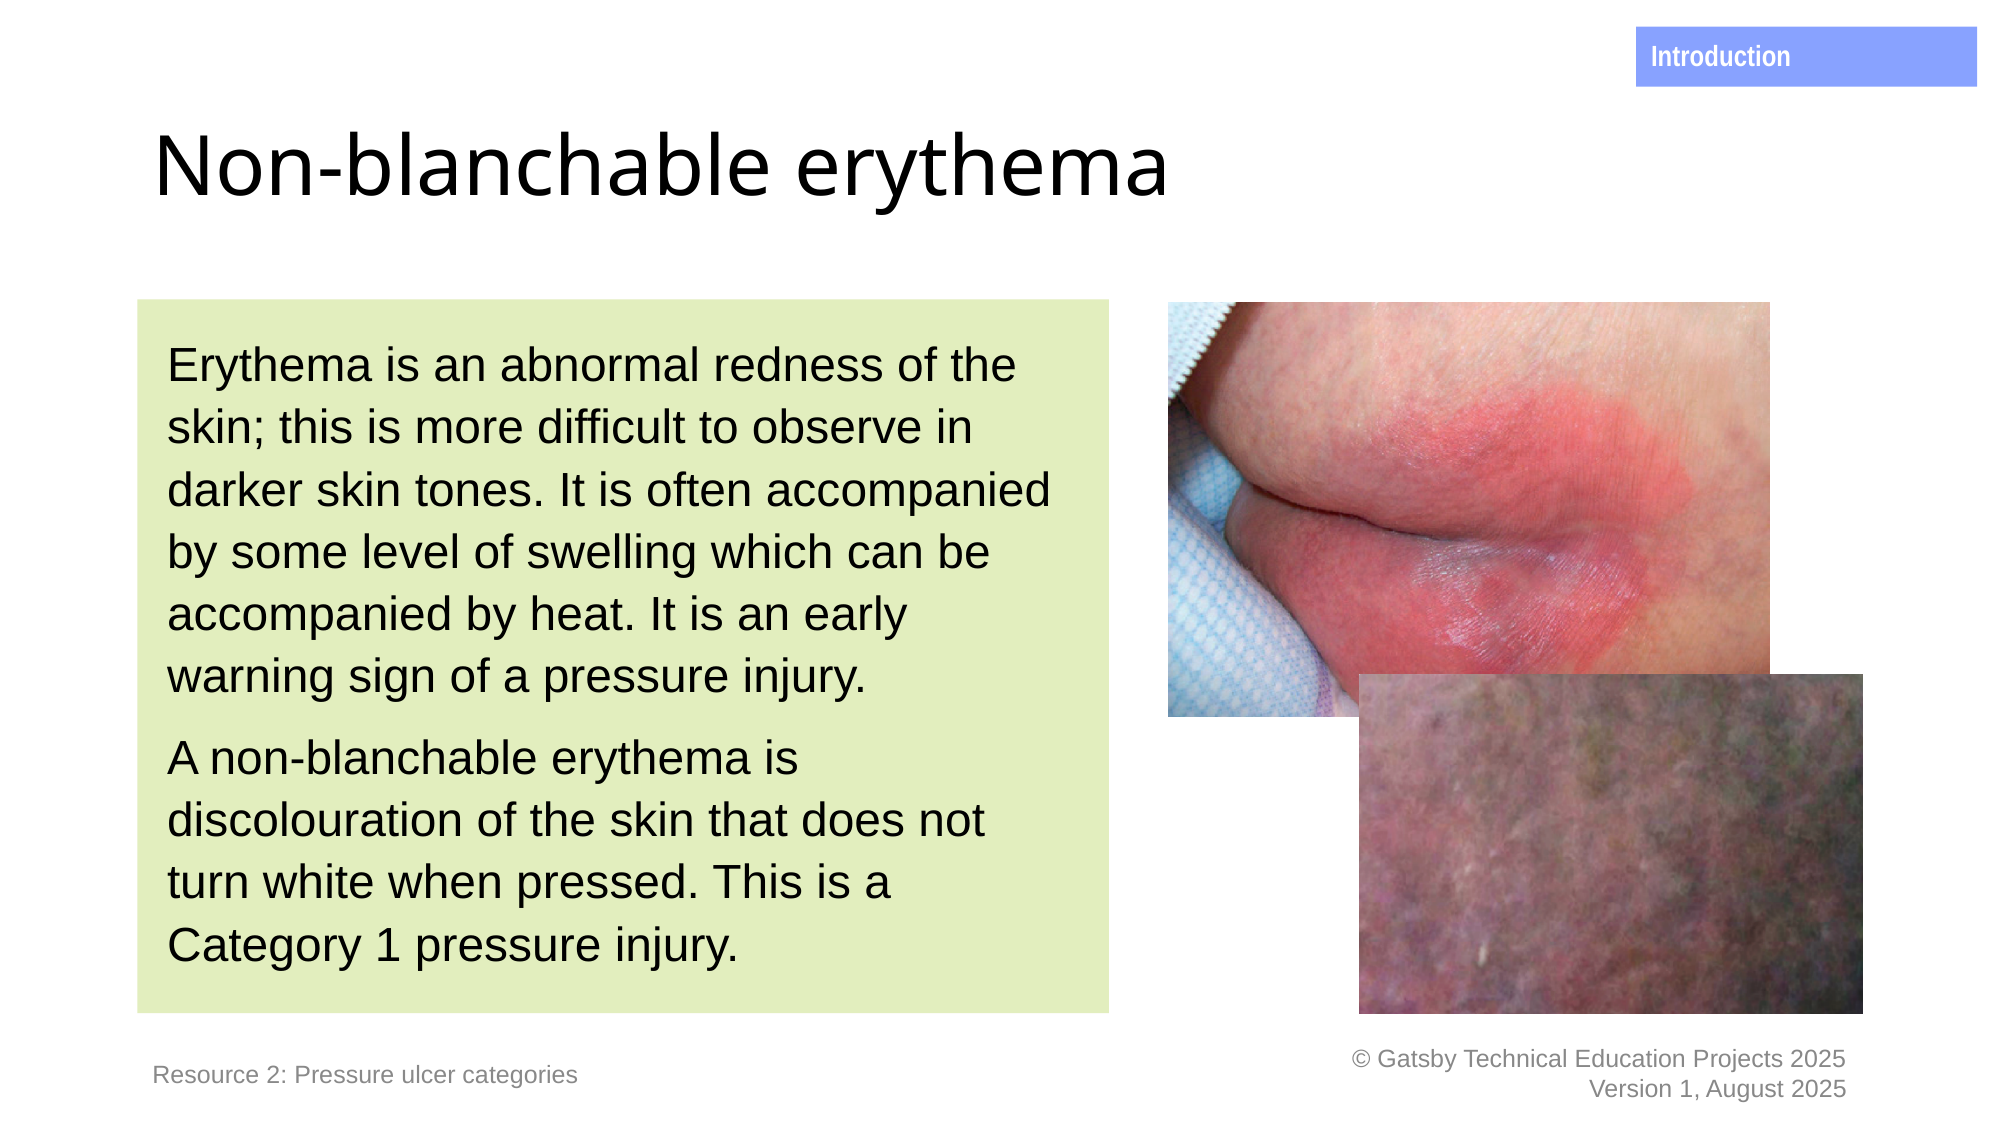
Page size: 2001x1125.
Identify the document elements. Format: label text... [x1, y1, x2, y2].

list Erythema is an abnormal redness of the skin; this is more difficult to observe in darker skin tones. It is often accompanied by some level of swelling which can be accompanied by heat. It is an early warning sign of a pressure injury. A non-blanchable erythema is discolouration of the skin that does not turn white when pressed. This is a Category 1 pressure injury. [137, 299, 1109, 1014]
list Introduction [1636, 26, 1978, 87]
title Non-blanchable erythema [137, 59, 1863, 278]
picture [1168, 299, 1863, 1014]
list Resource 2: Pressure ulcer categories [137, 1042, 829, 1103]
